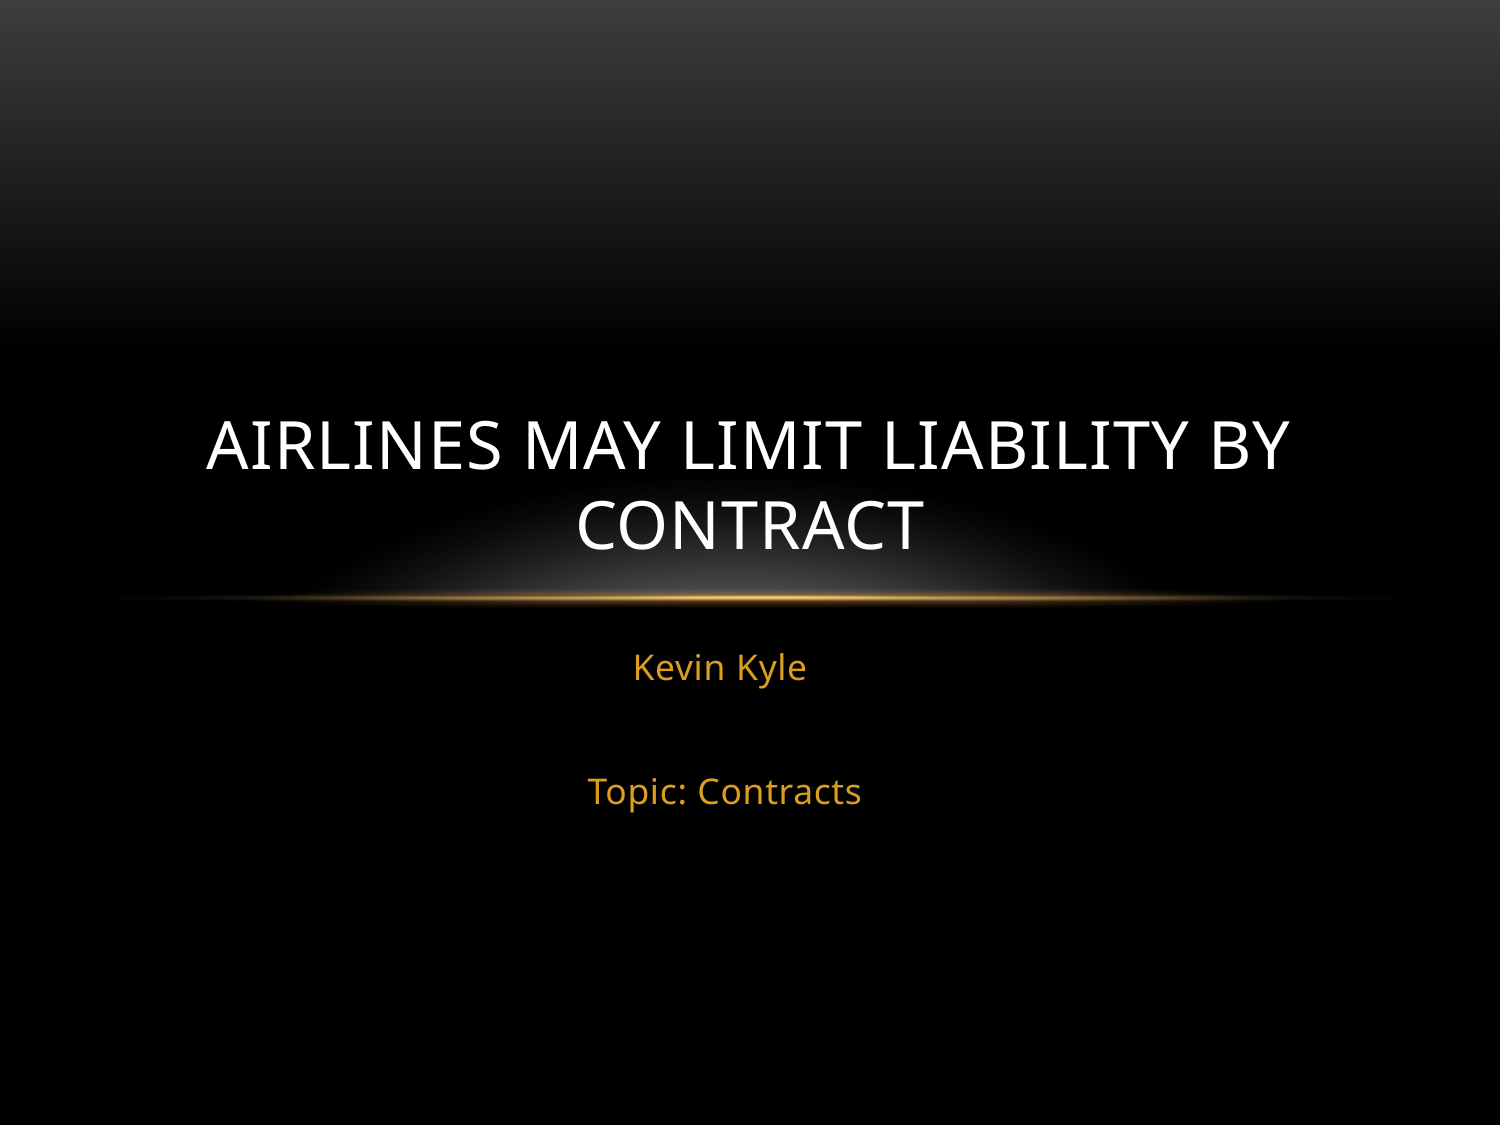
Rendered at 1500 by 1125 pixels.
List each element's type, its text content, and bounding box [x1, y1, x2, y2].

title Airlines May Limit Liability by Contract [112, 329, 1388, 571]
subtitle Kevin Kyle Topic: Contracts [200, 637, 1250, 925]
picture [0, 0, 1500, 750]
